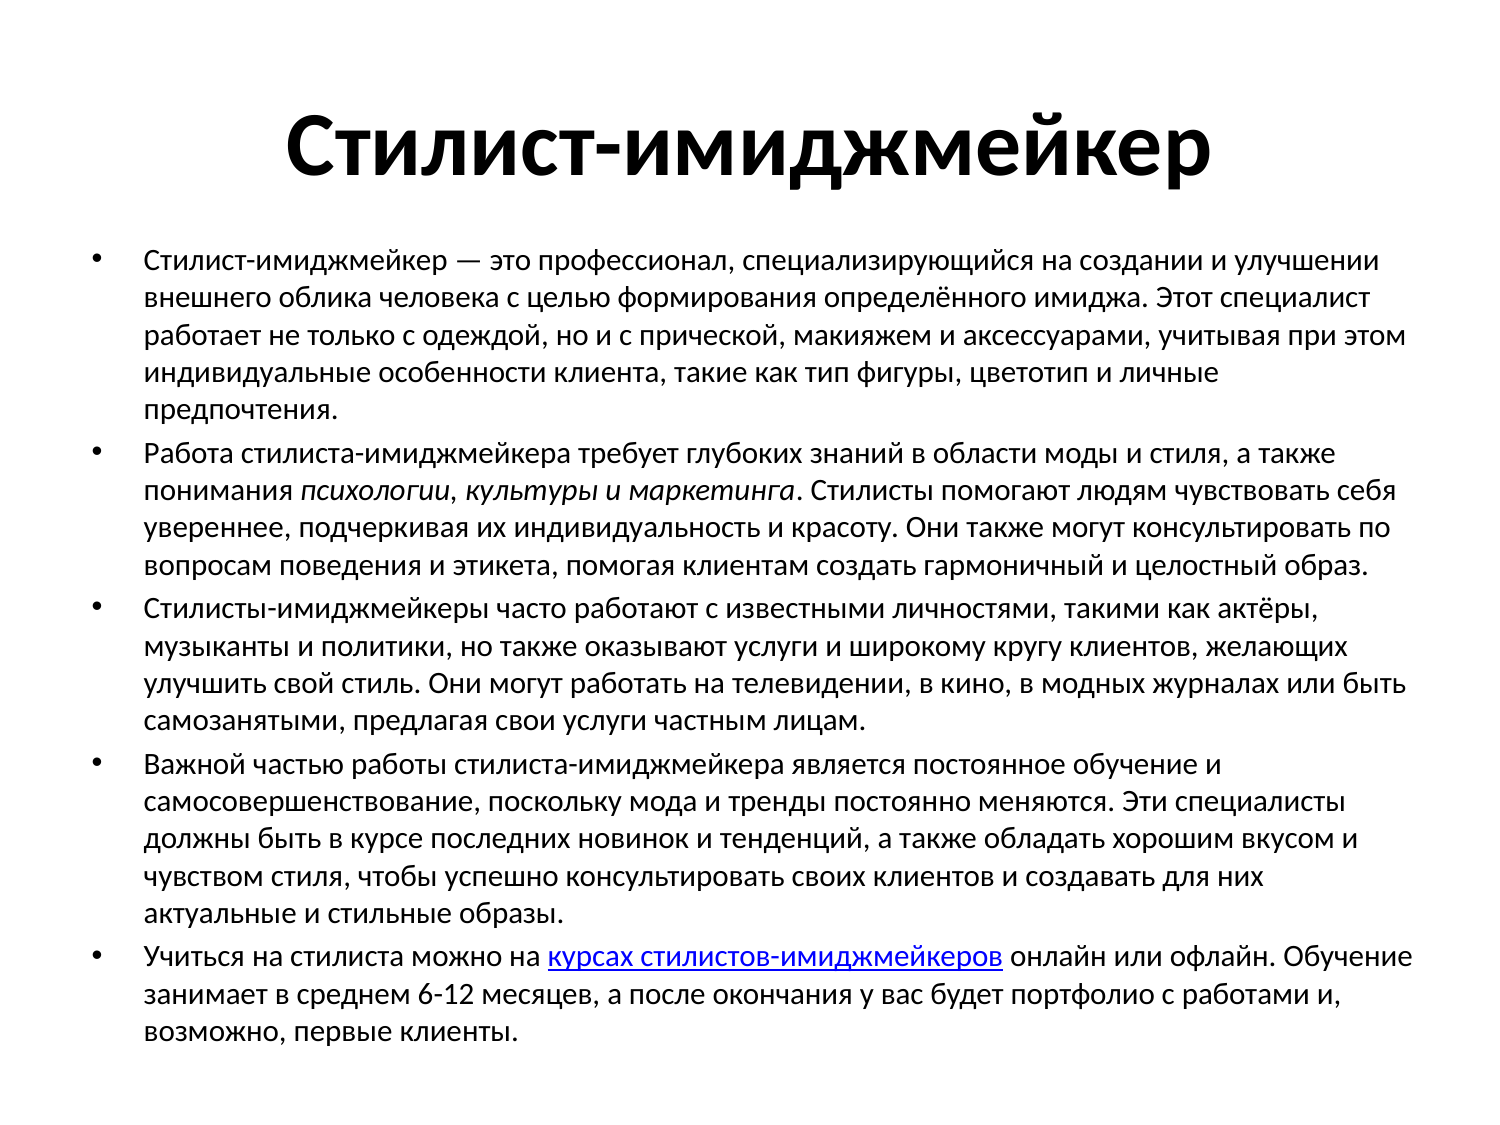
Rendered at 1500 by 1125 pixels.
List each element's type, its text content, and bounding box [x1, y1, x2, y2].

title Стилист-имиджмейкер [75, 45, 1425, 233]
list Стилист-имиджмейкер — это профессионал, специализирующийся на создании и улучшении внешнего облика человека с целью формирования определённого имиджа. Этот специалист работает не только с одеждой, но и с прической, макияжем и аксессуарами, учитывая при этом индивидуальные особенности клиента, такие как тип фигуры, цветотип и личные предпочтения. Работа стилиста-имиджмейкера требует глубоких знаний в области моды и стиля, а также понимания психологии, культуры и маркетинга. Стилисты помогают людям чувствовать себя увереннее, подчеркивая их индивидуальность и красоту. Они также могут консультировать по вопросам поведения и этикета, помогая клиентам создать гармоничный и целостный образ. Стилисты-имиджмейкеры часто работают с известными личностями, такими как актёры, музыканты и политики, но также оказывают услуги и широкому кругу клиентов, желающих улучшить свой стиль. Они могут работать на телевидении, в кино, в модных журналах или быть самозанятыми, предлагая свои услуги частным лицам. Важной частью работы стилиста-имиджмейкера является постоянное обучение и самосовершенствование, поскольку мода и тренды постоянно меняются. Эти специалисты должны быть в курсе последних новинок и тенденций, а также обладать хорошим вкусом и чувством стиля, чтобы успешно консультировать своих клиентов и создавать для них актуальные и стильные образы. Учиться на стилиста можно на курсах стилистов-имиджмейкеров онлайн или офлайн. Обучение занимает в среднем 6-12 месяцев, а после окончания у вас будет портфолио с работами и, возможно, первые клиенты. [76, 231, 1436, 1059]
